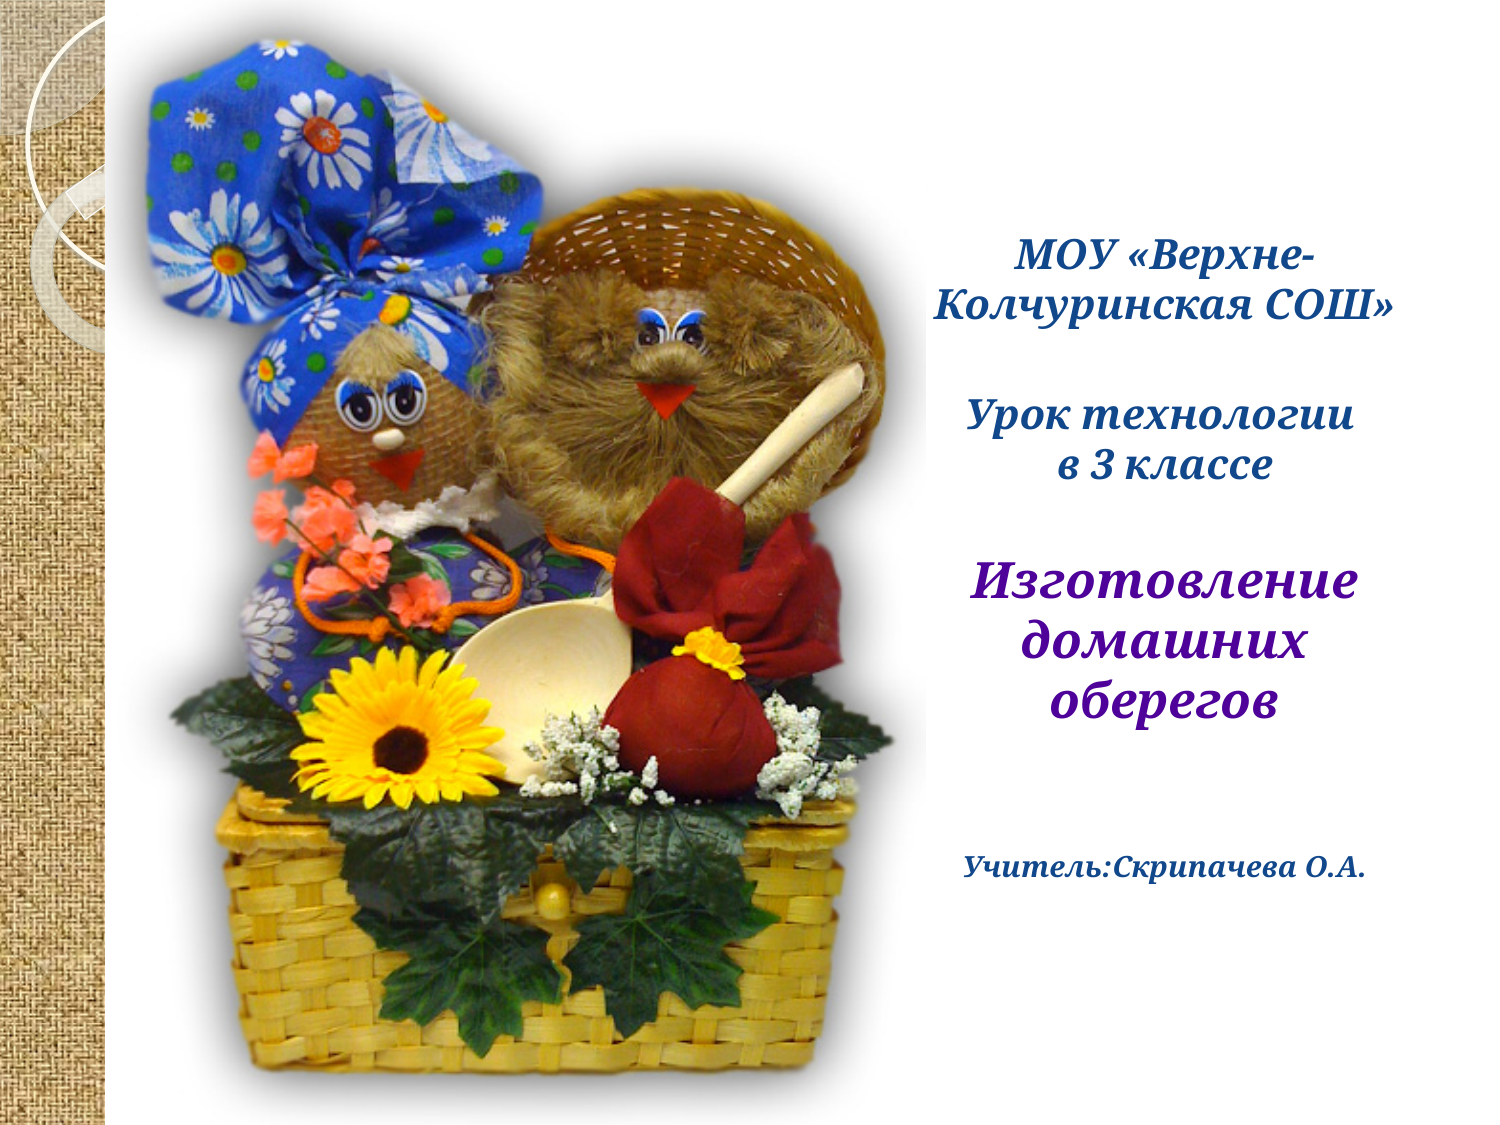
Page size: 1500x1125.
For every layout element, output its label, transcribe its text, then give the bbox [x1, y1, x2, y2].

picture [0, 0, 927, 1125]
title МОУ «Верхне-Колчуринская СОШ» Урок технологии в 3 классе Изготовление домашних оберегов Учитель:Скрипачева О.А. [931, 117, 1416, 891]
